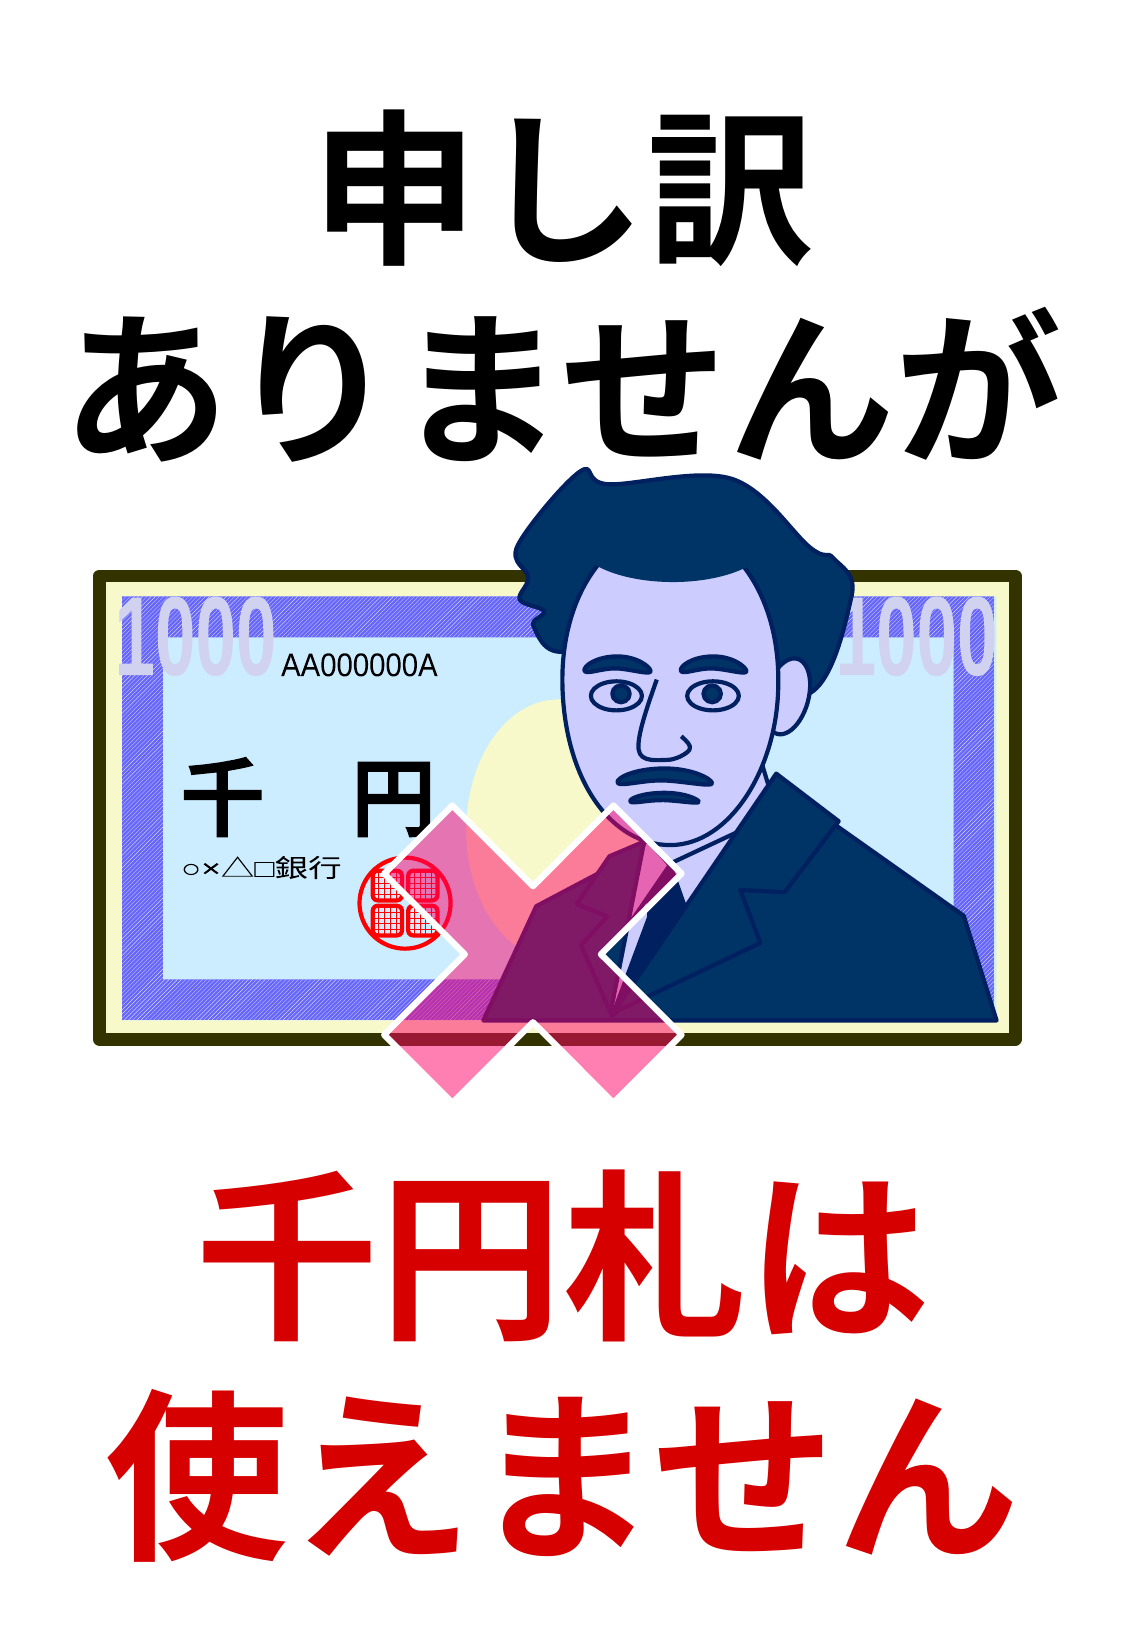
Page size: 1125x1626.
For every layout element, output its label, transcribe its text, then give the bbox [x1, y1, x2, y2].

text_box 千円札は 使えません [1, 1134, 1125, 1590]
text_box [395, 1049, 510, 1106]
text_box [556, 1049, 671, 1106]
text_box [99, 468, 1016, 1040]
text_box 申し訳 ありませんが [1, 77, 1125, 493]
